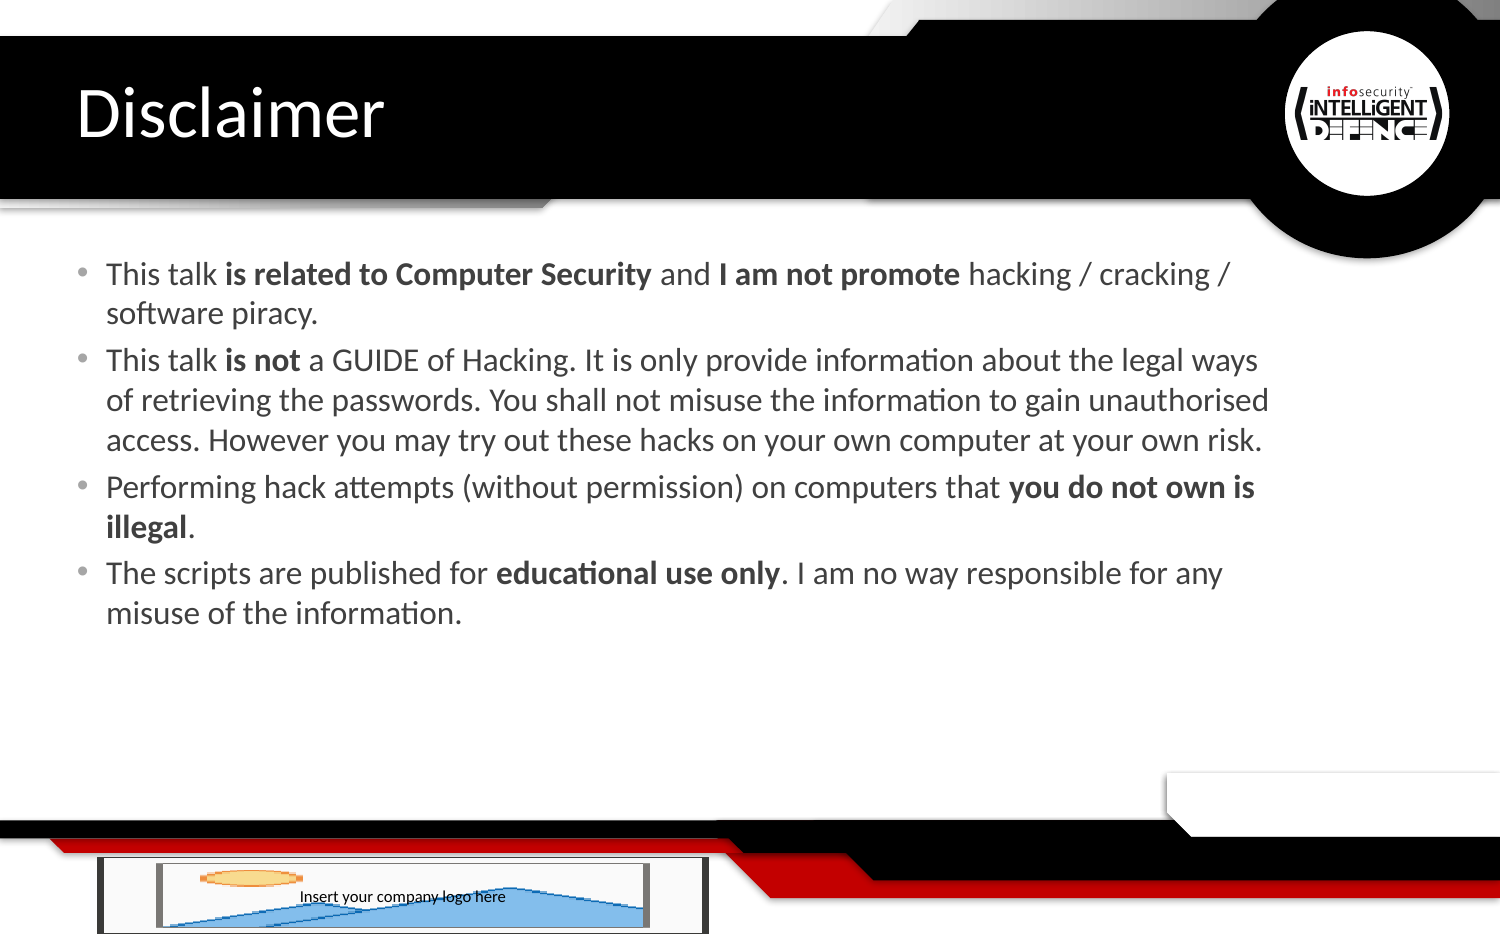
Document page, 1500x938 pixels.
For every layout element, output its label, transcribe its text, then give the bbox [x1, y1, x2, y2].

picture [74, 853, 732, 938]
list This talk is related to Computer Security and I am not promote hacking / cracking / software piracy. This talk is not a GUIDE of Hacking. It is only provide information about the legal ways of retrieving the passwords. You shall not misuse the information to gain unauthorised access. However you may try out these hacks on your own computer at your own risk. Performing hack attempts (without permission) on computers that you do not own is illegal. The scripts are published for educational use only. I am no way responsible for any misuse of the information. [76, 244, 1294, 776]
title Disclaimer [76, 38, 1199, 195]
